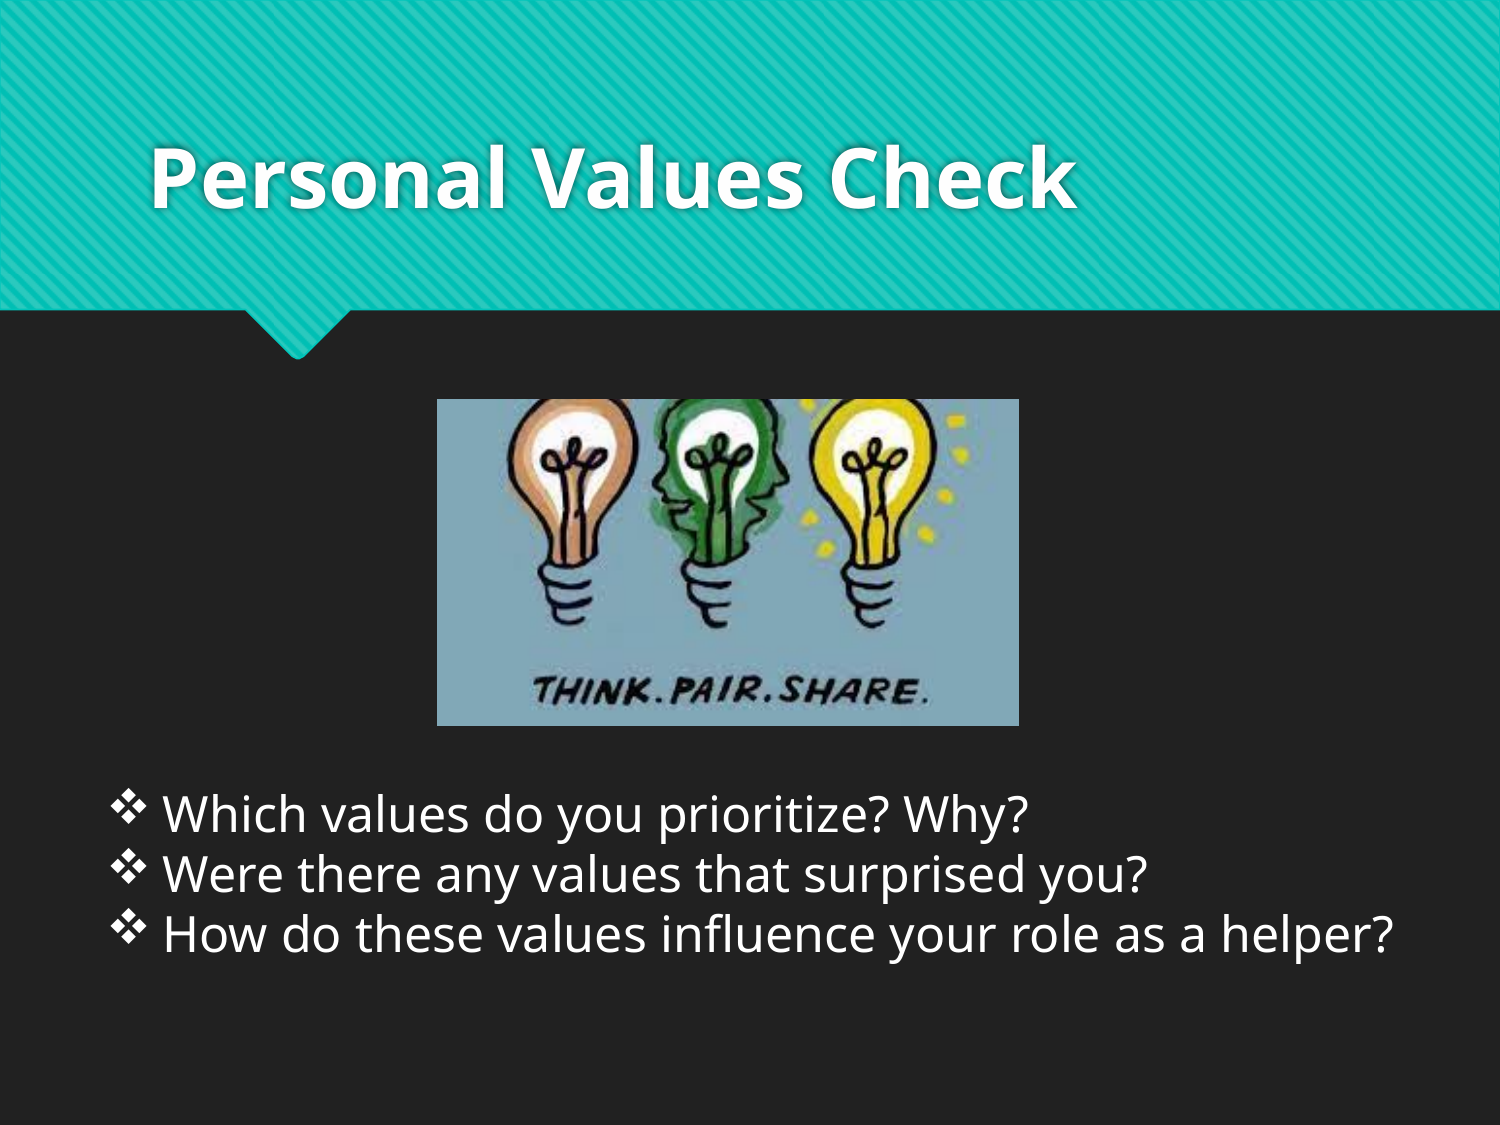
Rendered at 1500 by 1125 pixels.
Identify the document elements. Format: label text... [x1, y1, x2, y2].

picture [437, 399, 1019, 726]
title Personal Values Check [132, 73, 1368, 233]
text_box Which values do you prioritize? Why? Were there any values that surprised you? How do these values influence your role as a helper? [91, 774, 1410, 970]
